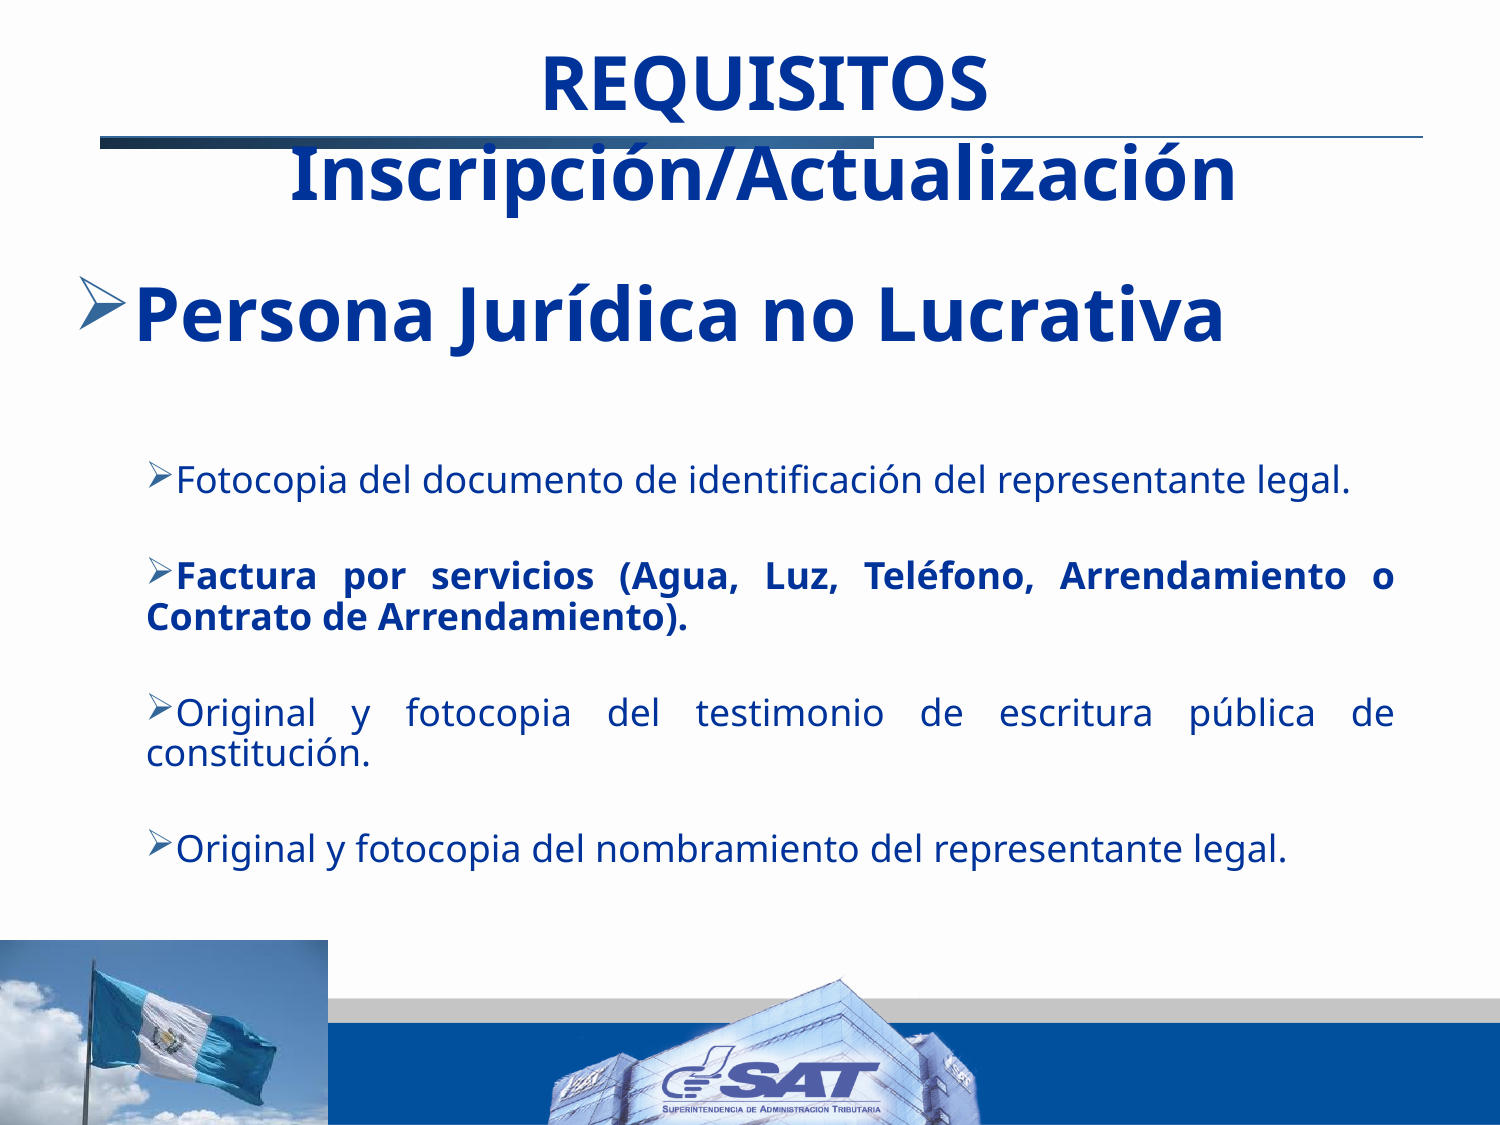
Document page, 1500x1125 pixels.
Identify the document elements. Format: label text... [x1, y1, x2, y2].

title REQUISITOS Inscripción/Actualización [93, 30, 1436, 223]
list Persona Jurídica no Lucrativa Fotocopia del documento de identificación del representante legal. Factura por servicios (Agua, Luz, Teléfono, Arrendamiento o Contrato de Arrendamiento). Original y fotocopia del testimonio de escritura pública de constitución. Original y fotocopia del nombramiento del representante legal. [58, 269, 1412, 988]
picture [0, 0, 1500, 1125]
